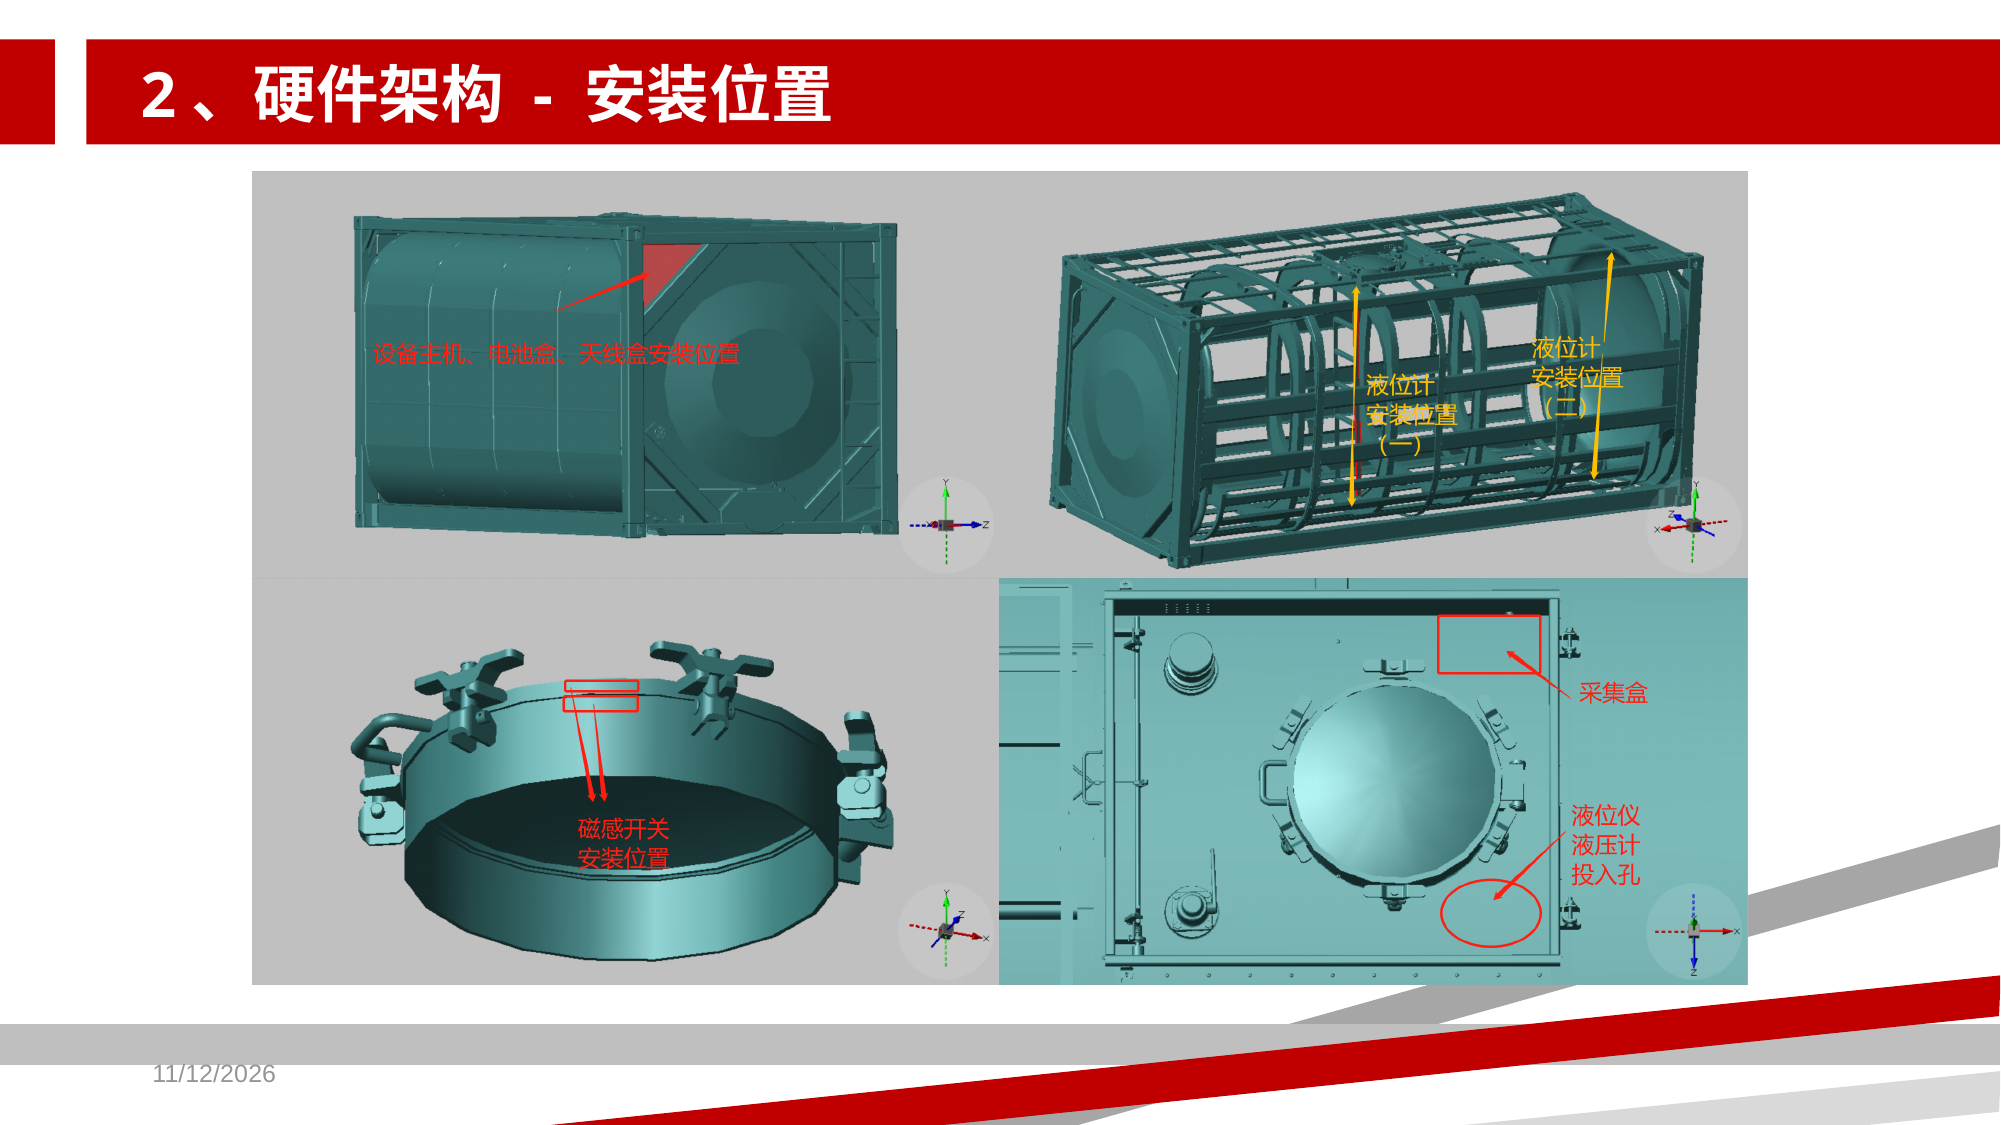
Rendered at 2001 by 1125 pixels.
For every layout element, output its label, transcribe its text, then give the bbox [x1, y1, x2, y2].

title 2、硬件架构 - 安装位置 [109, 40, 1835, 154]
footer [662, 1042, 1338, 1103]
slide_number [137, 1042, 588, 1103]
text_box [252, 171, 1748, 985]
